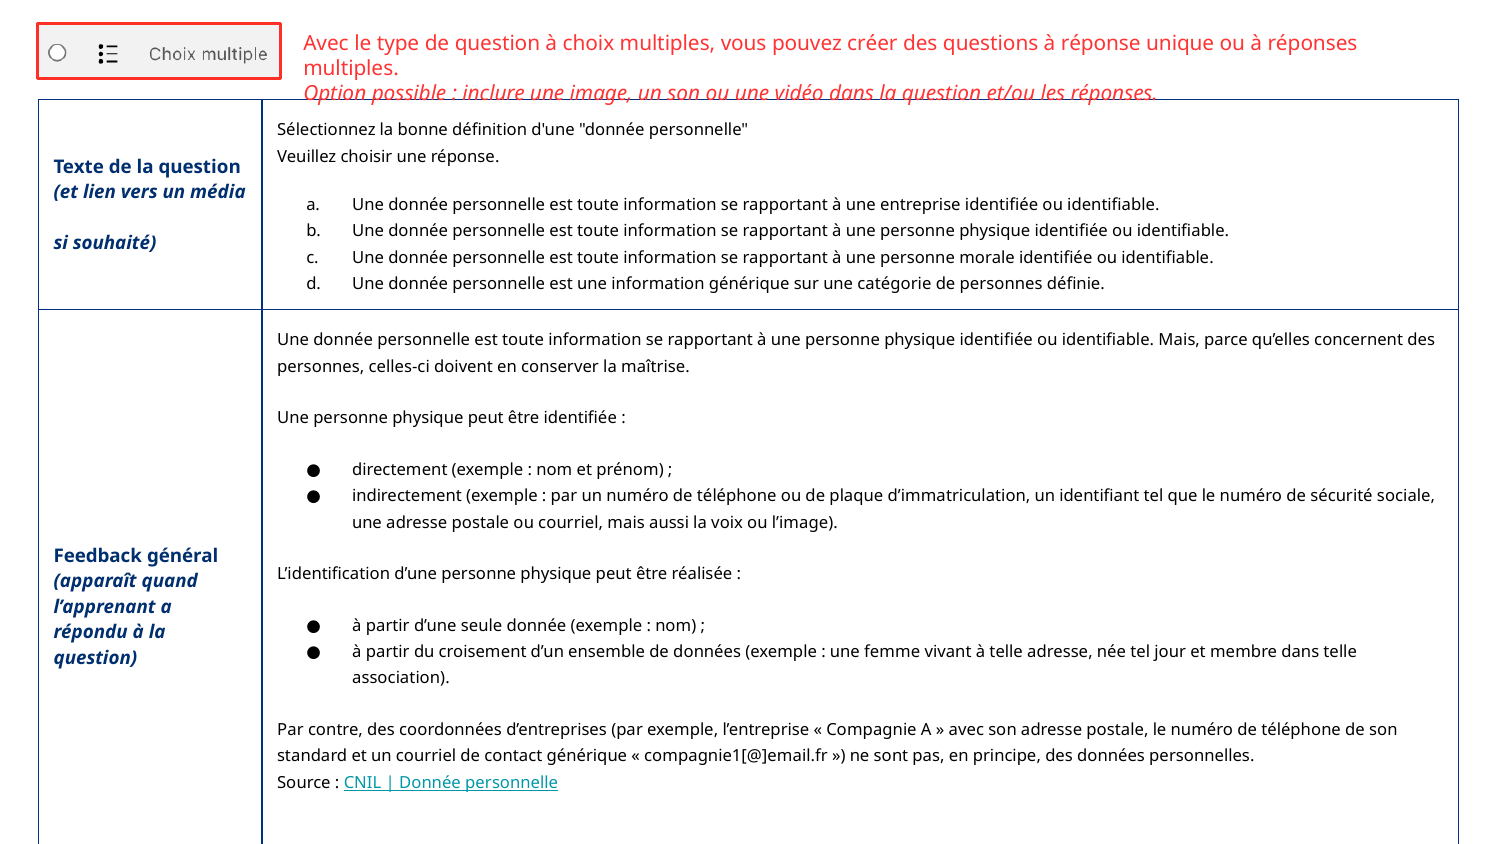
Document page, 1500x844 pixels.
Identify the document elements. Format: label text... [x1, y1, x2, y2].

picture [38, 25, 279, 78]
table_header Texte de la question (et lien vers un média si souhaité) [39, 100, 261, 309]
table_cell Une donnée personnelle est toute information se rapportant à une personne physique identifiée ou identifiable. Mais, parce qu’elles concernent des personnes, celles-ci doivent en conserver la maîtrise. Une personne physique peut être identifiée : directement (exemple : nom et prénom) ; indirectement (exemple : par un numéro de téléphone ou de plaque d’immatriculation, un identifiant tel que le numéro de sécurité sociale, une adresse postale ou courriel, mais aussi la voix ou l’image). L’identification d’une personne physique peut être réalisée : à partir d’une seule donnée (exemple : nom) ; à partir du croisement d’un ensemble de données (exemple : une femme vivant à telle adresse, née tel jour et membre dans telle association). Par contre, des coordonnées d’entreprises (par exemple, l’entreprise « Compagnie A » avec son adresse postale, le numéro de téléphone de son standard et un courriel de contact générique « compagnie1[@]email.fr ») ne sont pas, en principe, des données personnelles. Source : CNIL | Donnée personnelle La réponse correcte est : Une donnée personnelle est toute information se rapportant à une personne physique identifiée ou identifiable. [263, 310, 1458, 844]
text_box Avec le type de question à choix multiples, vous pouvez créer des questions à réponse unique ou à réponses multiples. Option possible : inclure une image, un son ou une vidéo dans la question et/ou les réponses. [288, 14, 1459, 106]
table_header Sélectionnez la bonne définition d'une "donnée personnelle" Veuillez choisir une réponse. Une donnée personnelle est toute information se rapportant à une entreprise identifiée ou identifiable. Une donnée personnelle est toute information se rapportant à une personne physique identifiée ou identifiable. Une donnée personnelle est toute information se rapportant à une personne morale identifiée ou identifiable. Une donnée personnelle est une information générique sur une catégorie de personnes définie. [263, 100, 1458, 309]
table_cell Feedback général (apparaît quand l’apprenant a répondu à la question) [39, 310, 261, 844]
